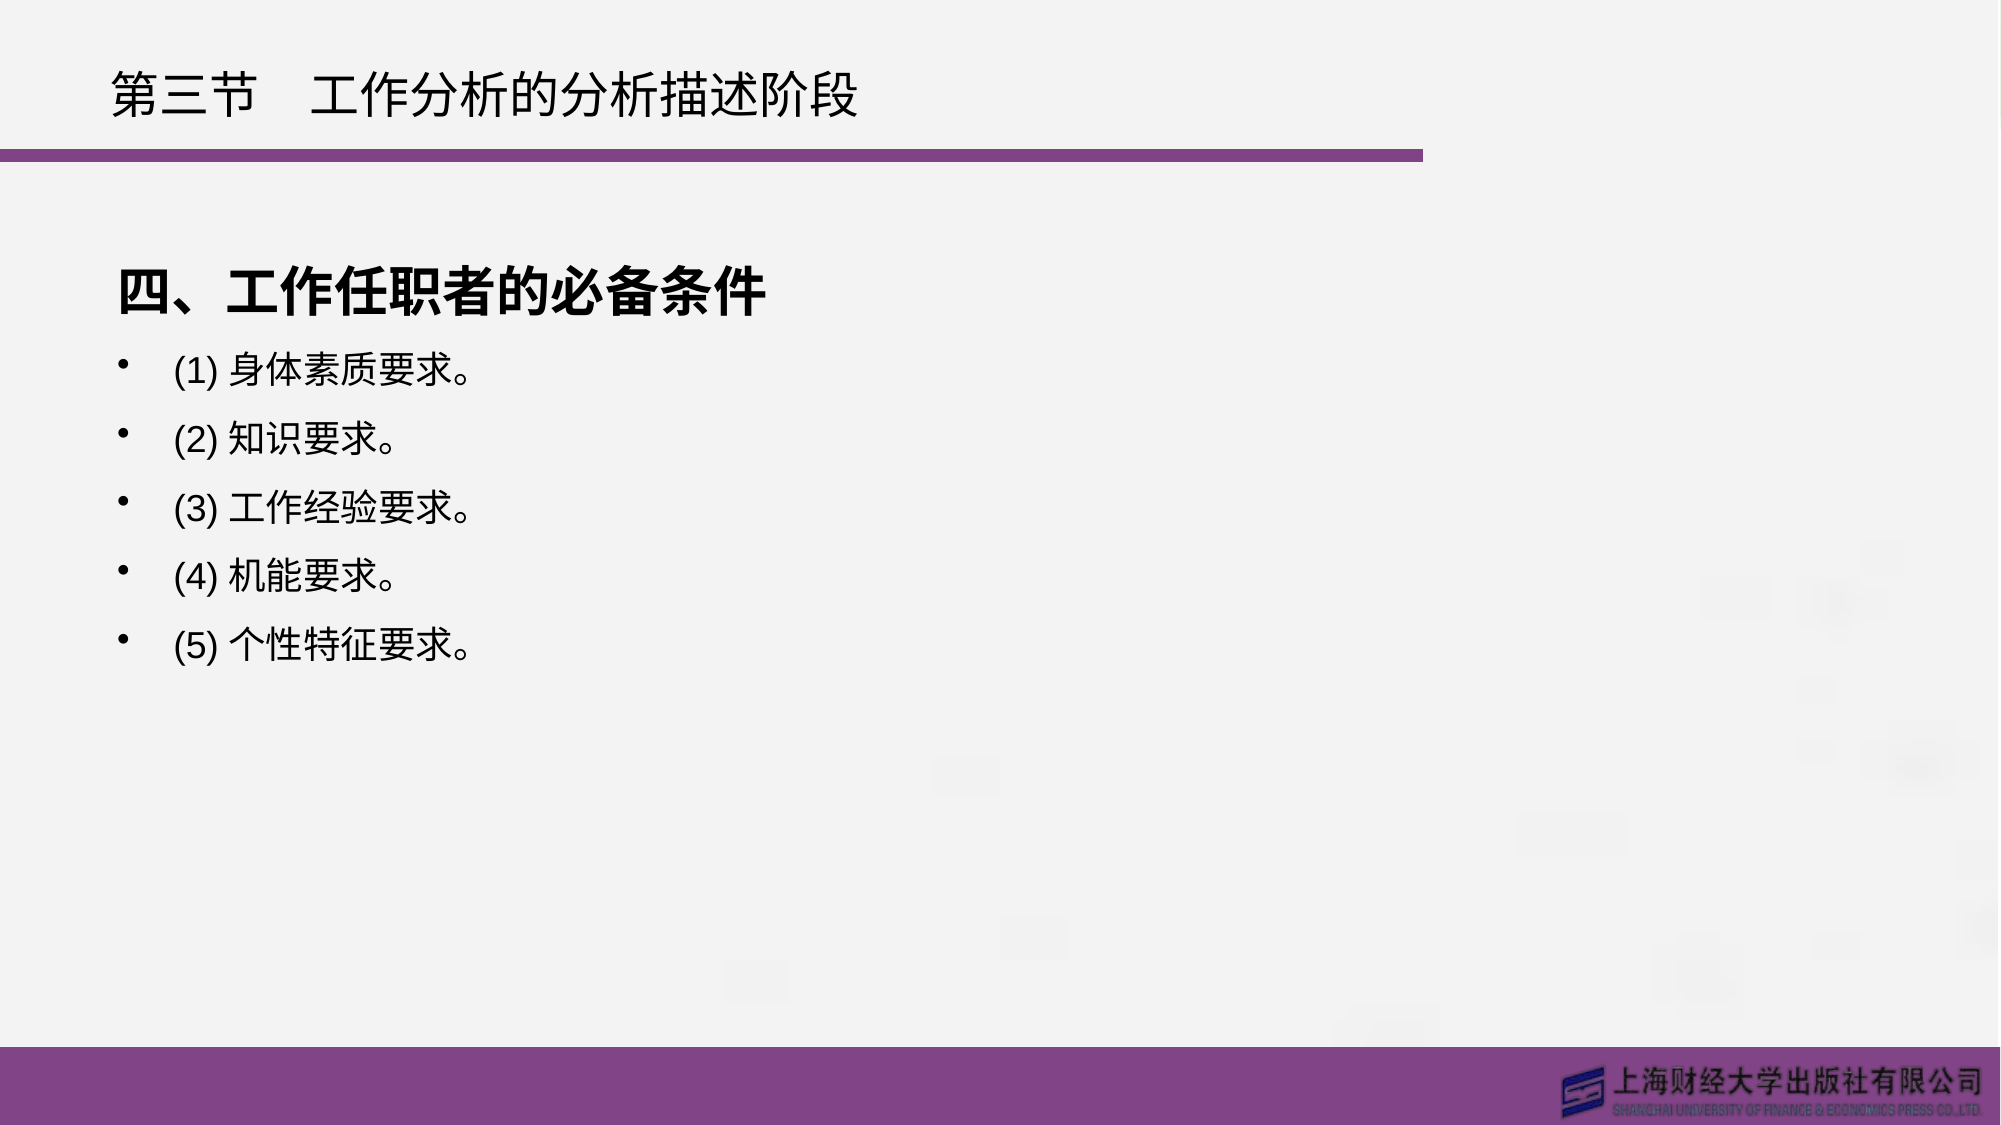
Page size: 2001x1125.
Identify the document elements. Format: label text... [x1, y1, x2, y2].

title 第三节 工作分析的分析描述阶段 [94, 42, 1451, 146]
list 四、工作任职者的必备条件 (1)身体素质要求。 (2)知识要求。 (3)工作经验要求。 (4)机能要求。 (5)个性特征要求。 [102, 233, 1898, 1032]
picture [0, 0, 2001, 1125]
